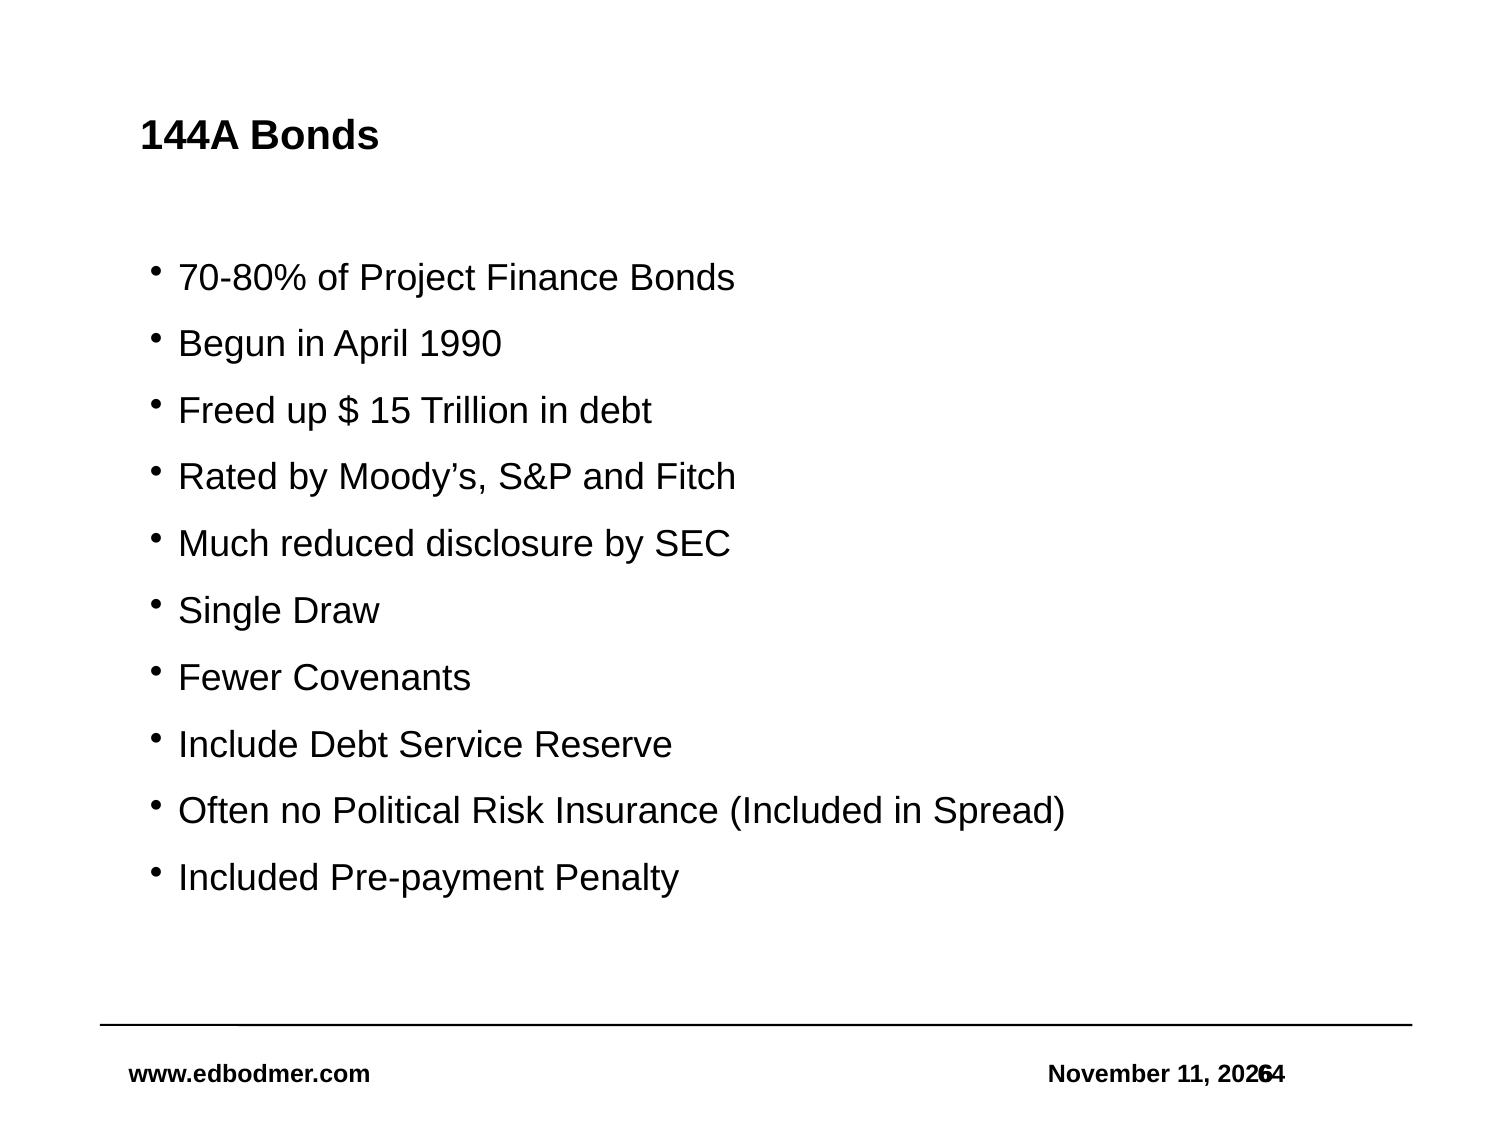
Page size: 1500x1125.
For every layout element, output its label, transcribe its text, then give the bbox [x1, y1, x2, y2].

list 70-80% of Project Finance Bonds Begun in April 1990 Freed up $ 15 Trillion in debt Rated by Moody’s, S&P and Fitch Much reduced disclosure by SEC Single Draw Fewer Covenants Include Debt Service Reserve Often no Political Risk Insurance (Included in Spread) Included Pre-payment Penalty [124, 249, 1376, 1001]
title 144A Bonds [124, 99, 1288, 226]
